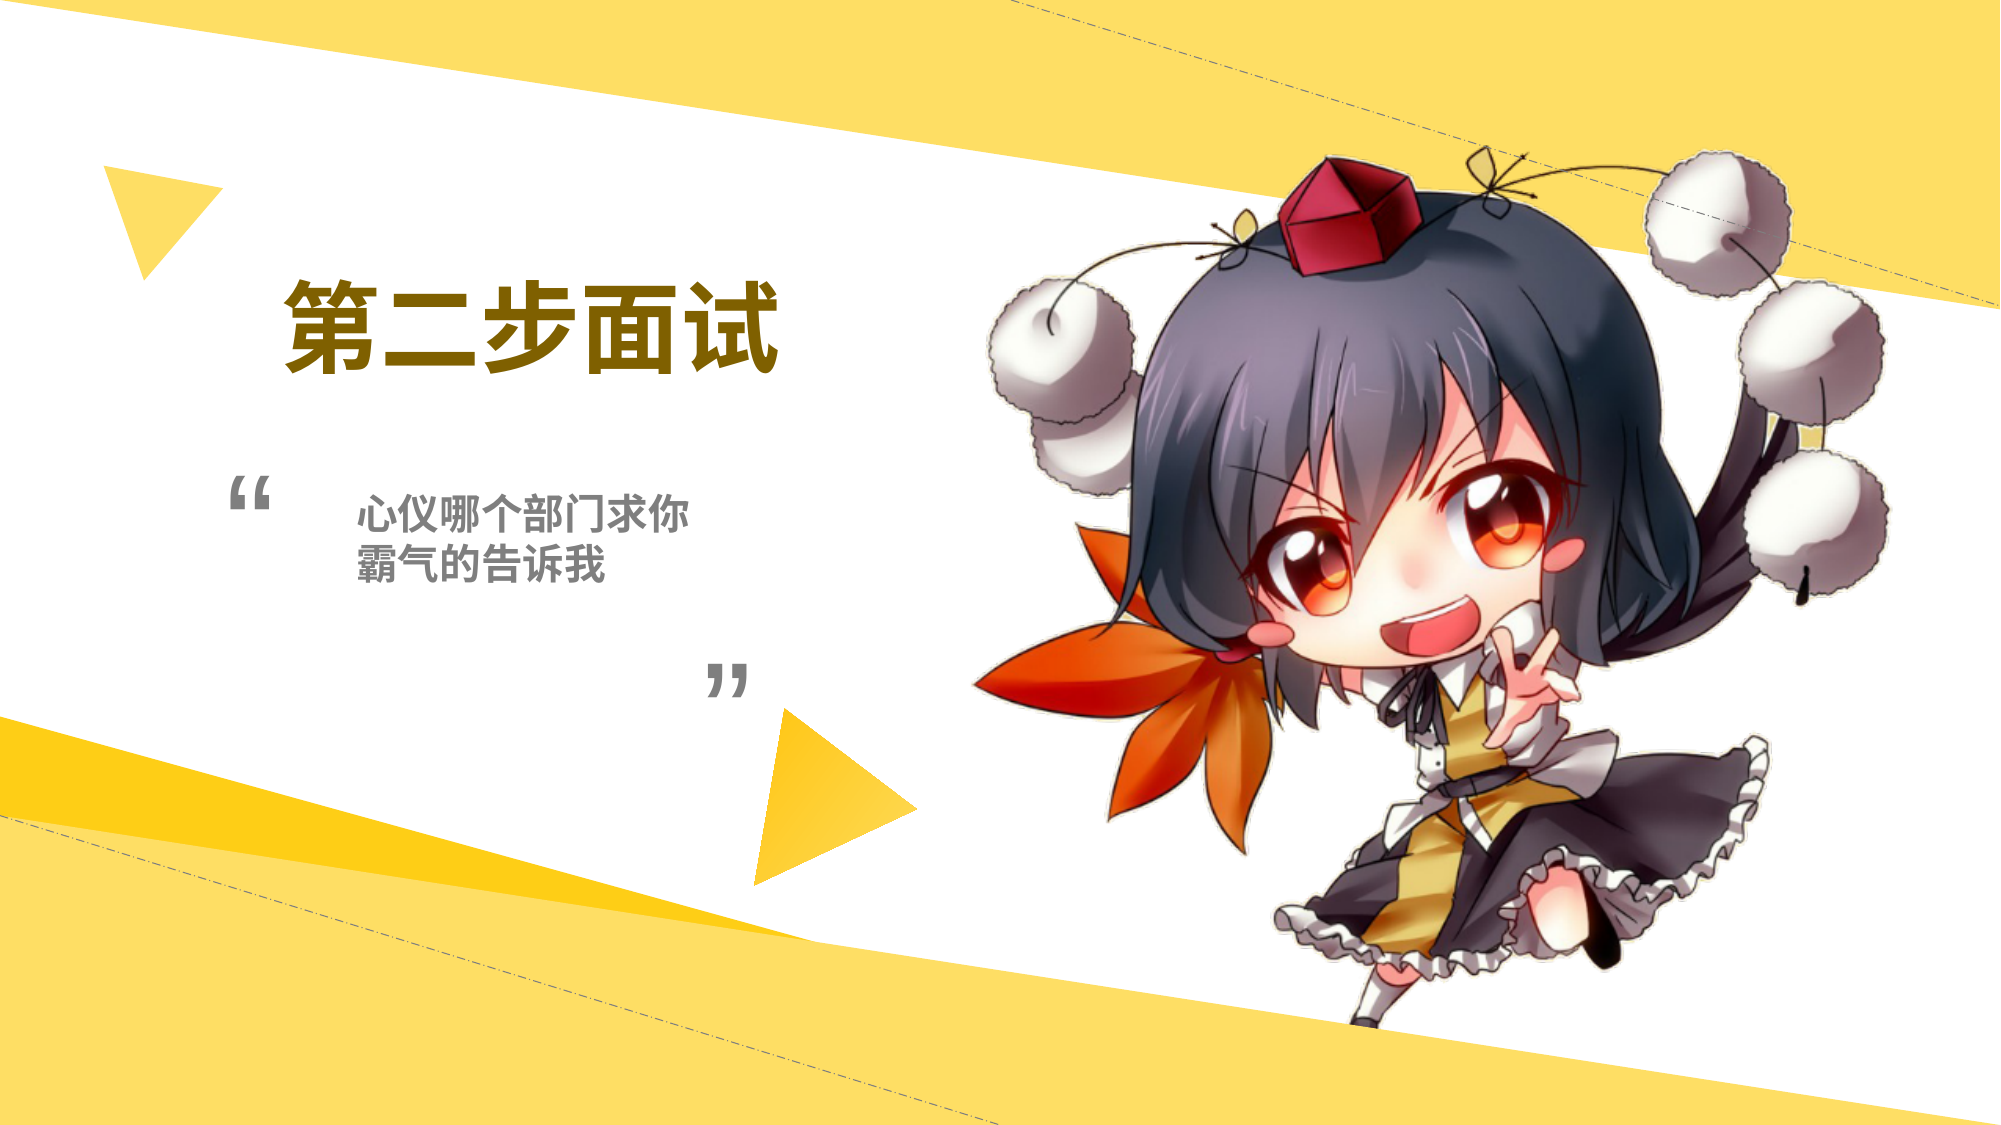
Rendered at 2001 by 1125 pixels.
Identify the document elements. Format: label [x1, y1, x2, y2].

text_box [103, 165, 224, 281]
text_box [210, 258, 853, 808]
text_box [754, 760, 917, 886]
text_box [0, 0, 2000, 310]
text_box [0, 815, 925, 1125]
picture [925, 80, 1977, 1125]
text_box [1977, 1121, 2000, 1125]
text_box [0, 716, 809, 940]
